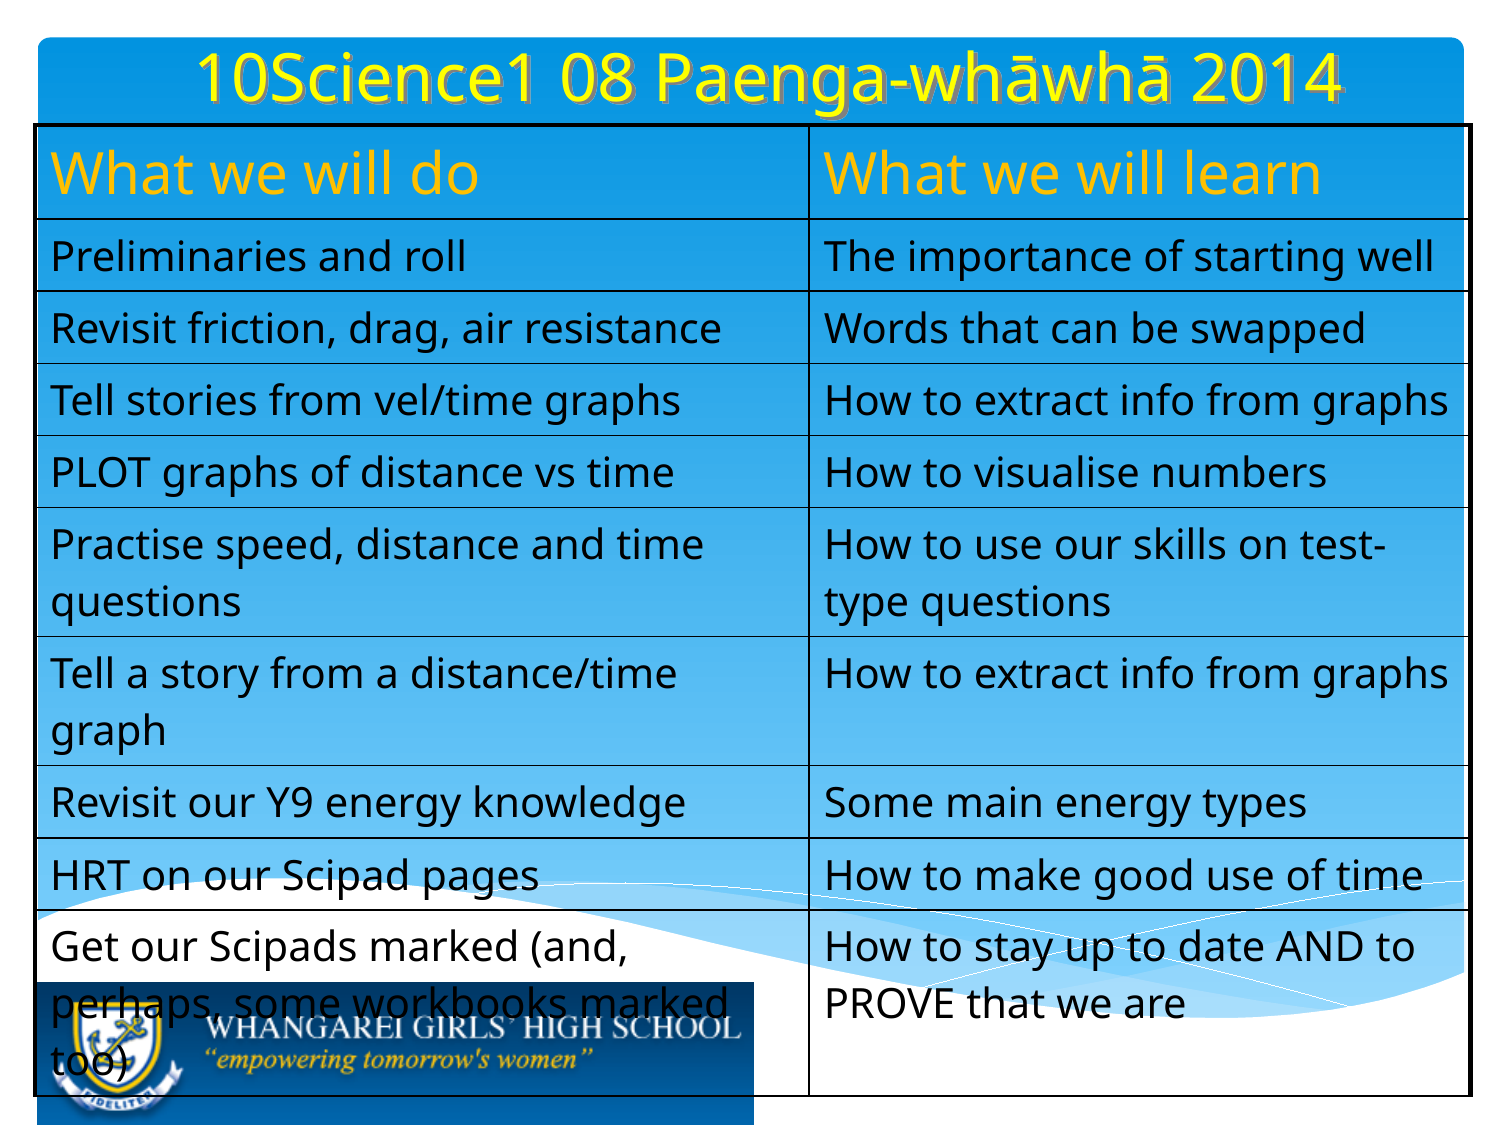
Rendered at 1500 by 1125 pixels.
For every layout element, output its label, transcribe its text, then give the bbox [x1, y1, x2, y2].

table_cell Practise speed, distance and time questions [37, 508, 808, 636]
table_cell How to extract info from graphs [810, 364, 1468, 435]
table_cell HRT on our Scipad pages [37, 839, 808, 909]
table_cell How to use our skills on test-type questions [810, 508, 1468, 636]
table_cell The importance of starting well [810, 220, 1468, 290]
table_cell How to make good use of time [810, 839, 1468, 909]
table_cell Revisit friction, drag, air resistance [37, 292, 808, 363]
picture [37, 982, 754, 1125]
text_box 10Science1 08 Paenga-whāwhā 2014 [162, 24, 1375, 123]
table_cell PLOT graphs of distance vs time [37, 436, 808, 507]
table_cell Tell a story from a distance/time graph [37, 637, 808, 765]
table_header What we will learn [810, 127, 1468, 218]
table_cell Some main energy types [810, 766, 1468, 837]
table_header What we will do [37, 127, 808, 218]
table_cell How to visualise numbers [810, 436, 1468, 507]
table_cell Revisit our Y9 energy knowledge [37, 766, 808, 837]
table_cell How to extract info from graphs [810, 637, 1468, 765]
table_cell Tell stories from vel/time graphs [37, 364, 808, 435]
table_cell Get our Scipads marked (and, perhaps, some workbooks marked too) [37, 911, 808, 1095]
table_cell Preliminaries and roll [37, 220, 808, 290]
table_cell How to stay up to date AND to PROVE that we are [810, 911, 1468, 1095]
table_cell Words that can be swapped [810, 292, 1468, 363]
